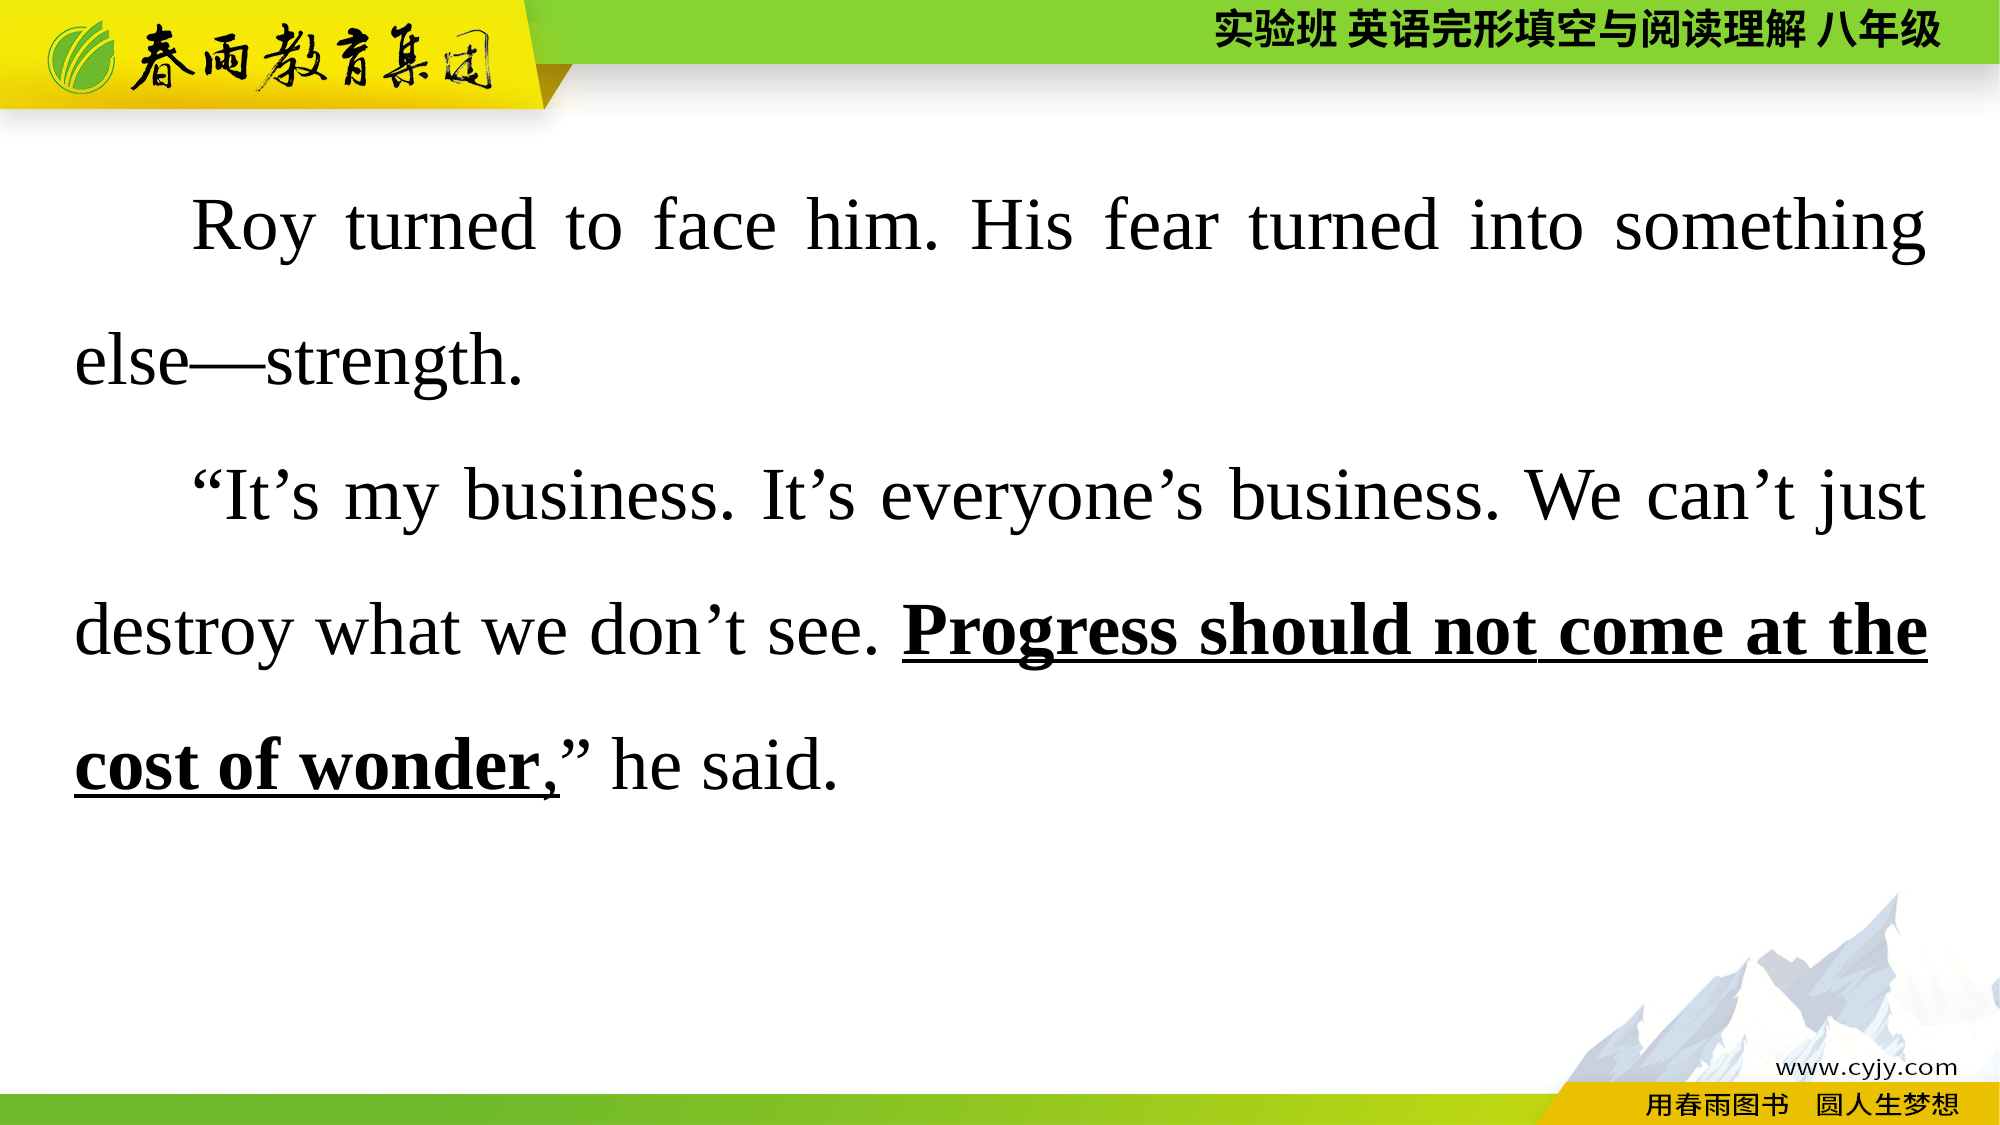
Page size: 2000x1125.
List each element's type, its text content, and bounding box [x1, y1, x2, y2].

picture [0, 0, 2000, 1125]
list Roy turned to face him. His fear turned into something else—strength. “It’s my business. It’s everyone’s business. We can’t just destroy what we don’t see. Progress should not come at the cost of wonder,” he said. [59, 122, 1944, 820]
